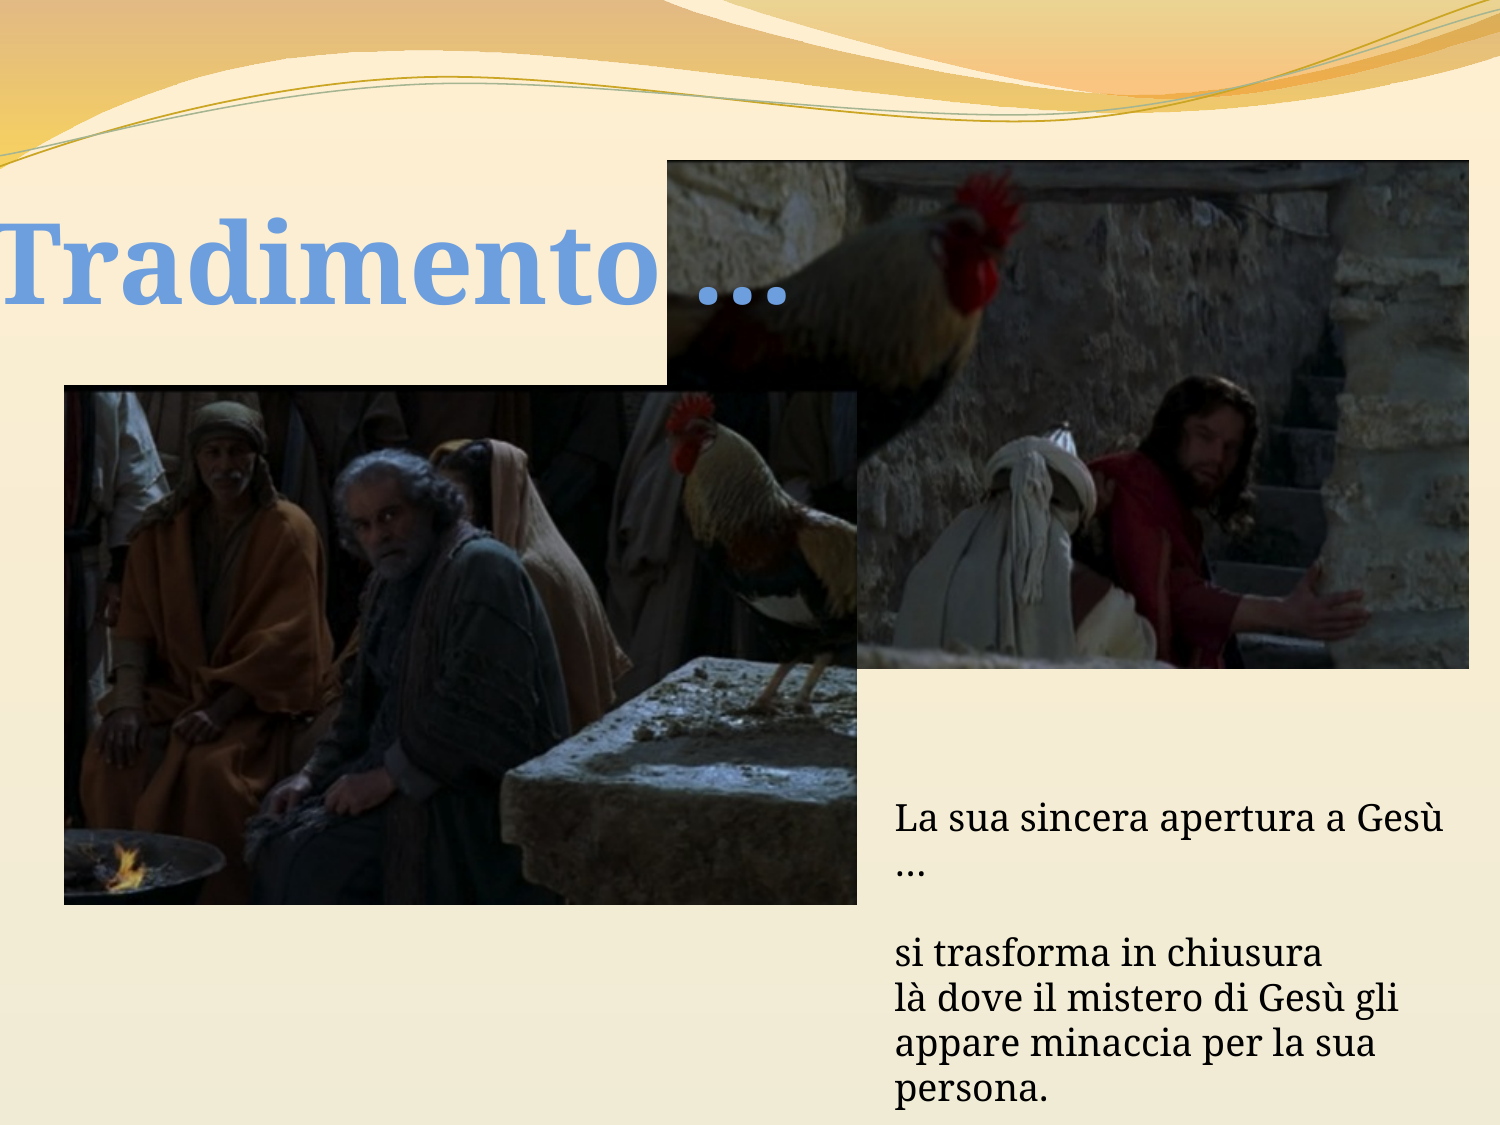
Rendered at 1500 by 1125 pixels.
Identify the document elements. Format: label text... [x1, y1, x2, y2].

text_box La sua sincera apertura a Gesù … si trasforma in chiusura là dove il mistero di Gesù gli appare minaccia per la sua persona. [879, 786, 1500, 1117]
text_box Tradimento … [0, 184, 660, 335]
picture [64, 160, 1470, 906]
